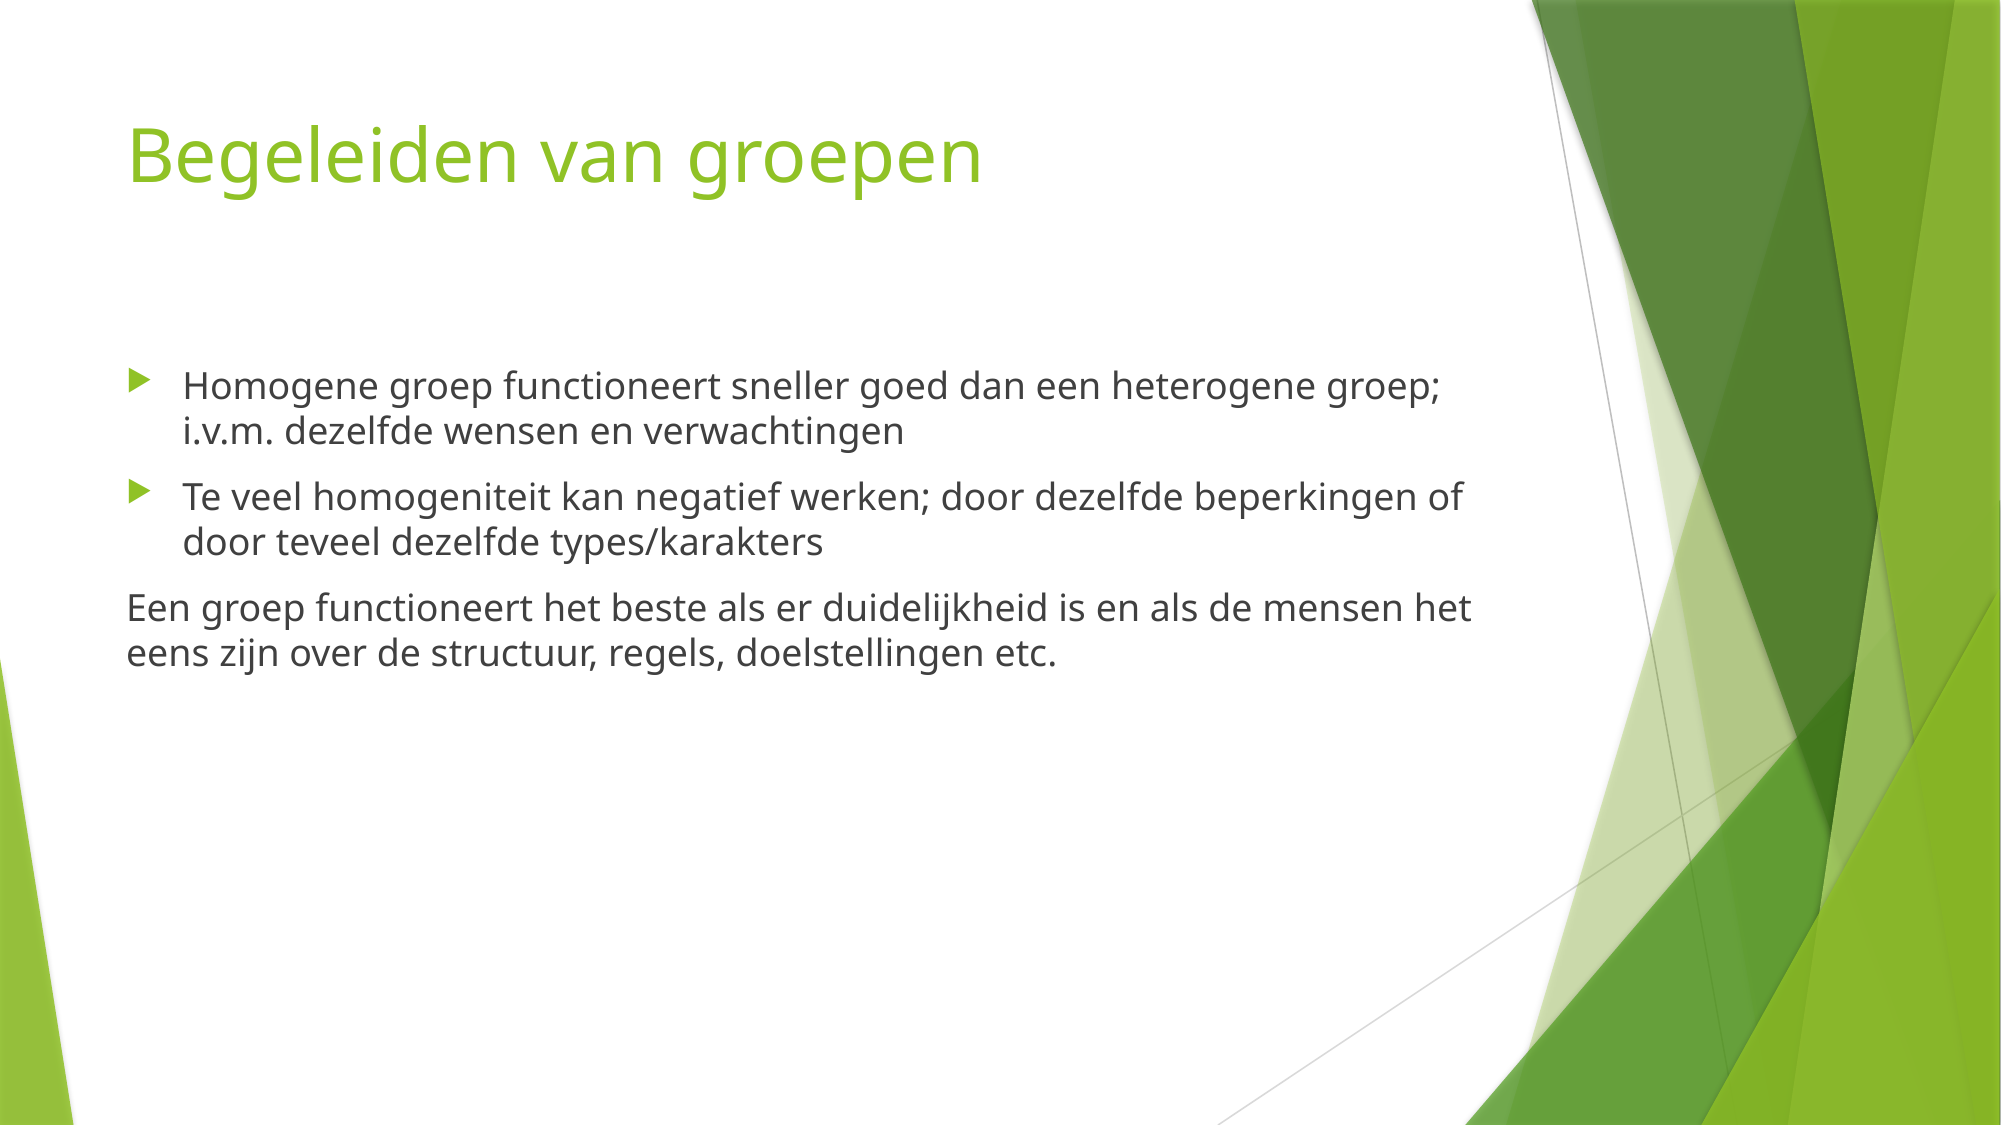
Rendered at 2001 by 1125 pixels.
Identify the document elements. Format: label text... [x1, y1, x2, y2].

title Begeleiden van groepen [111, 99, 1522, 317]
list Homogene groep functioneert sneller goed dan een heterogene groep; i.v.m. dezelfde wensen en verwachtingen Te veel homogeniteit kan negatief werken; door dezelfde beperkingen of door teveel dezelfde types/karakters Een groep functioneert het beste als er duidelijkheid is en als de mensen het eens zijn over de structuur, regels, doelstellingen etc. [111, 354, 1522, 992]
